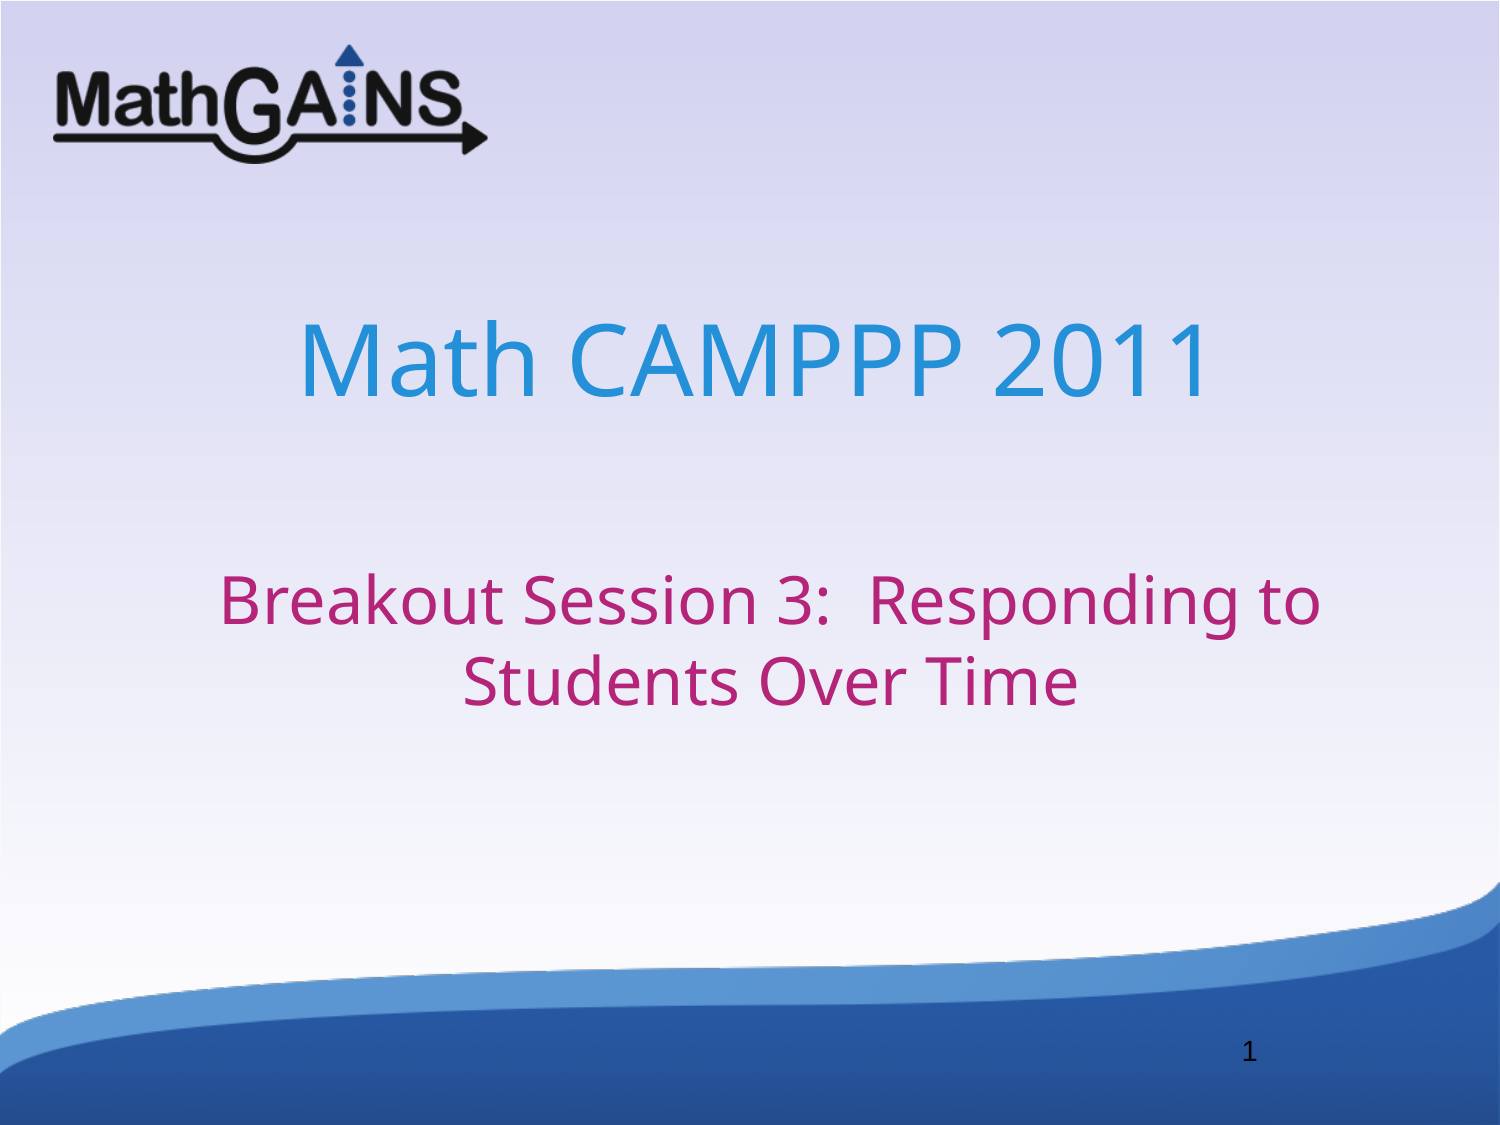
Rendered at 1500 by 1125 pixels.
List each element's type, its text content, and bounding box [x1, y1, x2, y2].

picture [0, 878, 1500, 1125]
text_box [0, 0, 1500, 877]
list Breakout Session 3: Responding to Students Over Time [149, 549, 1401, 876]
title Math CAMPPP 2011 [99, 161, 1426, 551]
picture [53, 43, 490, 165]
